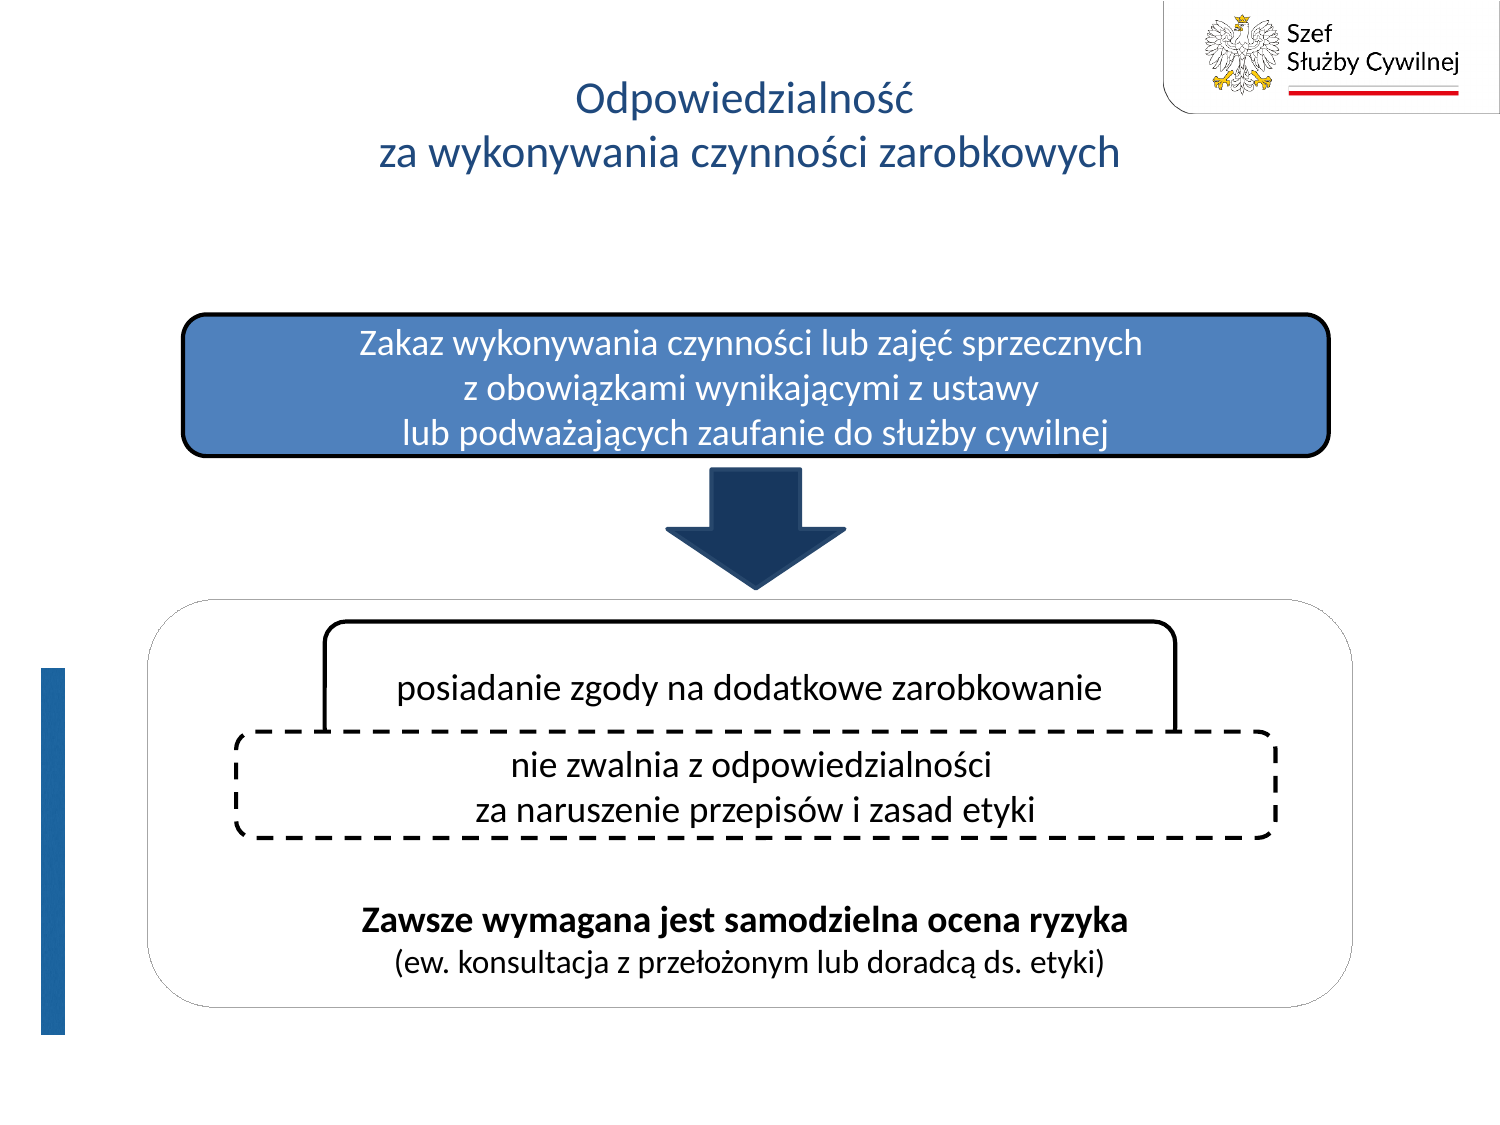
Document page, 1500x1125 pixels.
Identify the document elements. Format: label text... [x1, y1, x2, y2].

text_box [665, 467, 847, 591]
title Odpowiedzialność za wykonywania czynności zarobkowych [100, 60, 1400, 185]
text_box Zawsze wymagana jest samodzielna ocena ryzyka (ew. konsultacja z przełożonym lub doradcą ds. etyki) [147, 599, 1353, 1008]
picture [41, 668, 65, 1035]
picture [1163, 0, 1500, 114]
text_box Zakaz wykonywania czynności lub zajęć sprzecznych z obowiązkami wynikającymi z ustawy lub podważających zaufanie do służby cywilnej [180, 312, 1331, 459]
